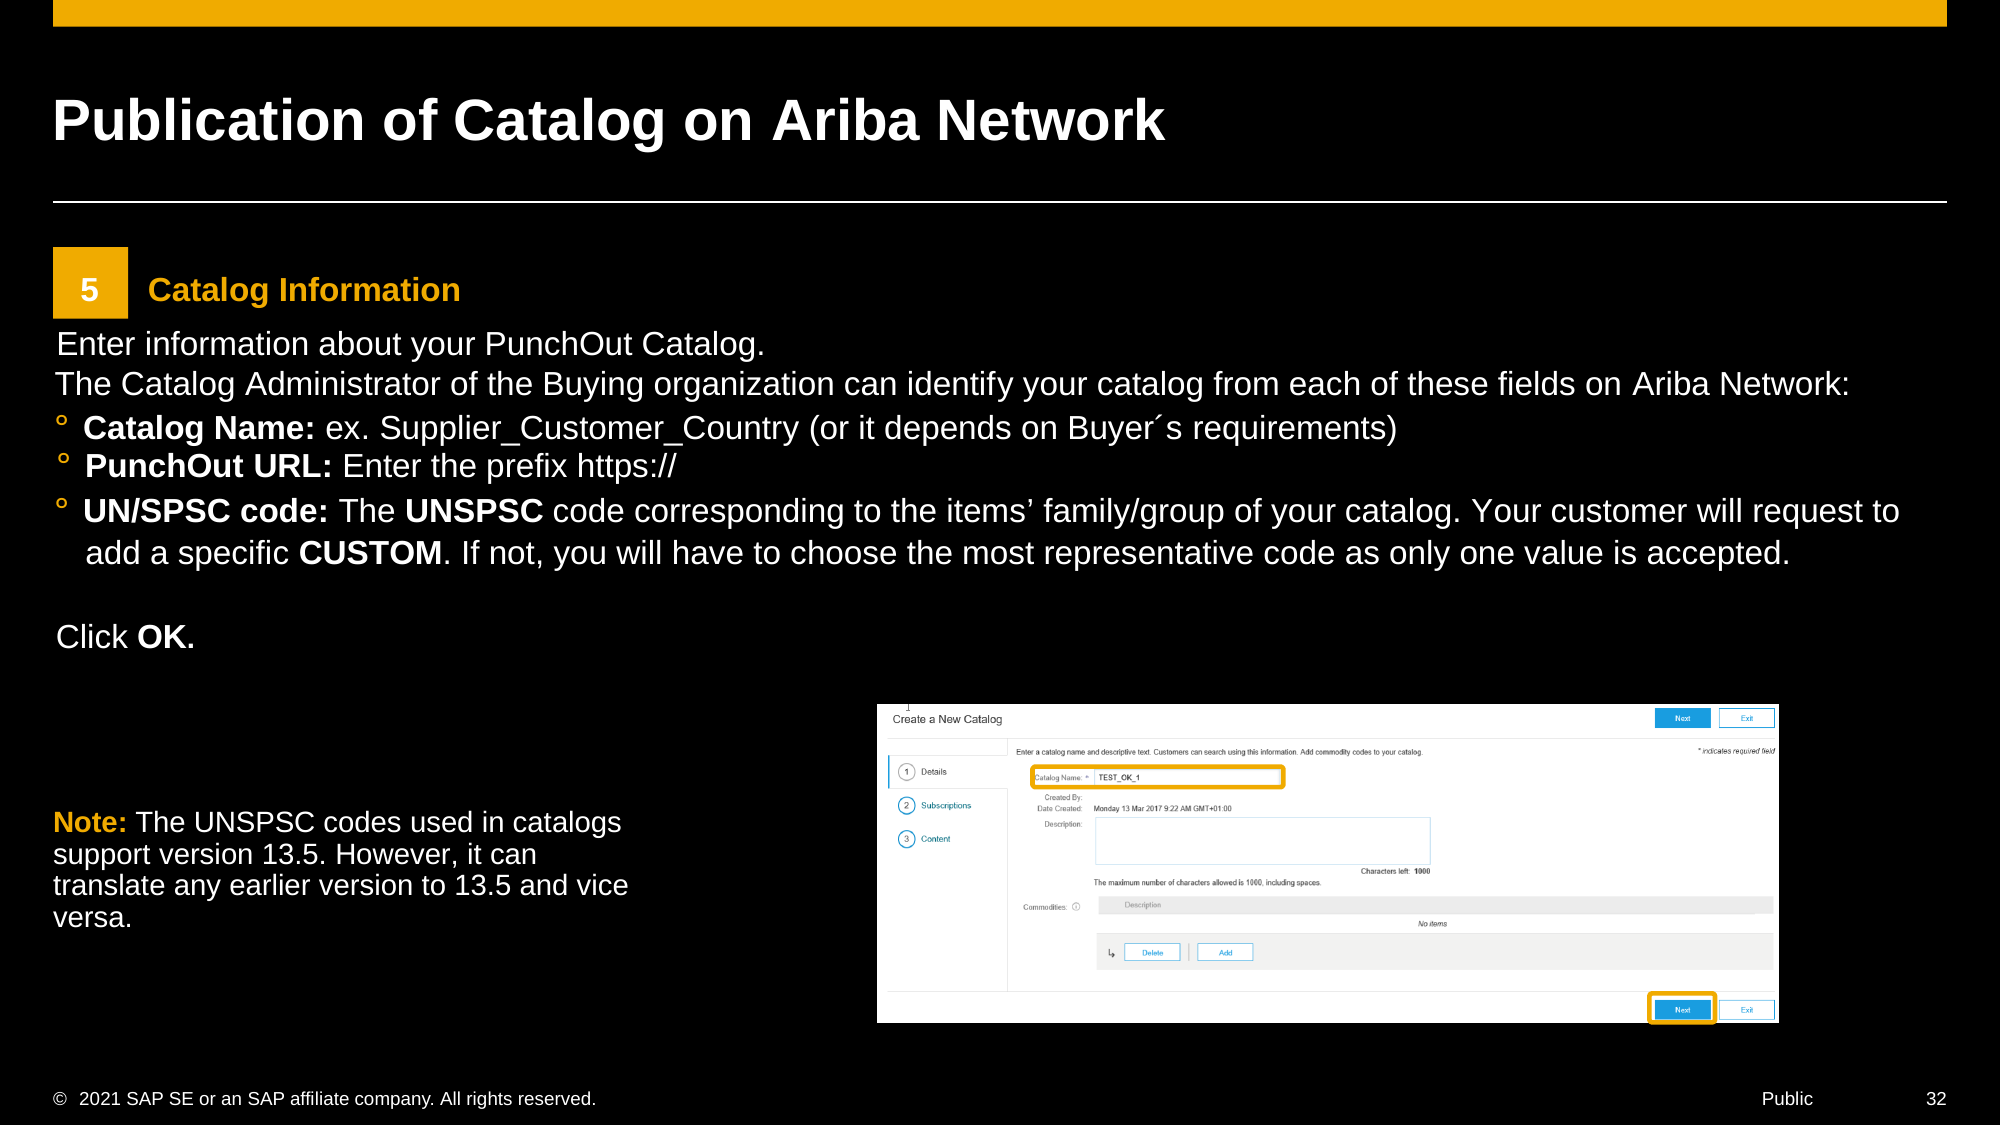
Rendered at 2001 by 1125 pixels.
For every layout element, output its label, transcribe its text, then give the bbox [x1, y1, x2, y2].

text_box Publication of Catalog on Ariba Network [52, 82, 1167, 153]
text_box [52, 0, 1948, 27]
text_box add a specificCUSTOM. If not, you will have to choose the most representative code as only one value is accepted. [85, 531, 1794, 572]
picture [877, 704, 1779, 1023]
text_box Note:The UNSPSC codes used in catalogs support version 13.5. However, it can translate any earlier version to 13.5 and vice versa. [53, 803, 629, 934]
text_box °PunchOutURL:Enter the prefix https:// [56, 444, 678, 485]
text_box 5 Catalog Information [80, 267, 462, 308]
text_box [52, 246, 129, 319]
text_box ClickOK. [55, 615, 196, 656]
text_box °UN/SPSC code:TheUNSPSCcode corresponding to the items’ family/group of your catalog. Your customer will request to [54, 489, 1901, 530]
text_box [0, 0, 2000, 1125]
text_box Enter information about your PunchOut Catalog. [56, 322, 767, 362]
text_box © 2021 SAP SE or an SAP affiliate company. All rights reserved. Public 32 [53, 1087, 1947, 1110]
text_box The Catalog Administrator of the Buying organization can identify your catalog from each of these fields on Ariba Network: °Catalog Name:ex.Supplier_Customer_Country(or it depends on Buyer´srequirements) [54, 362, 1851, 447]
